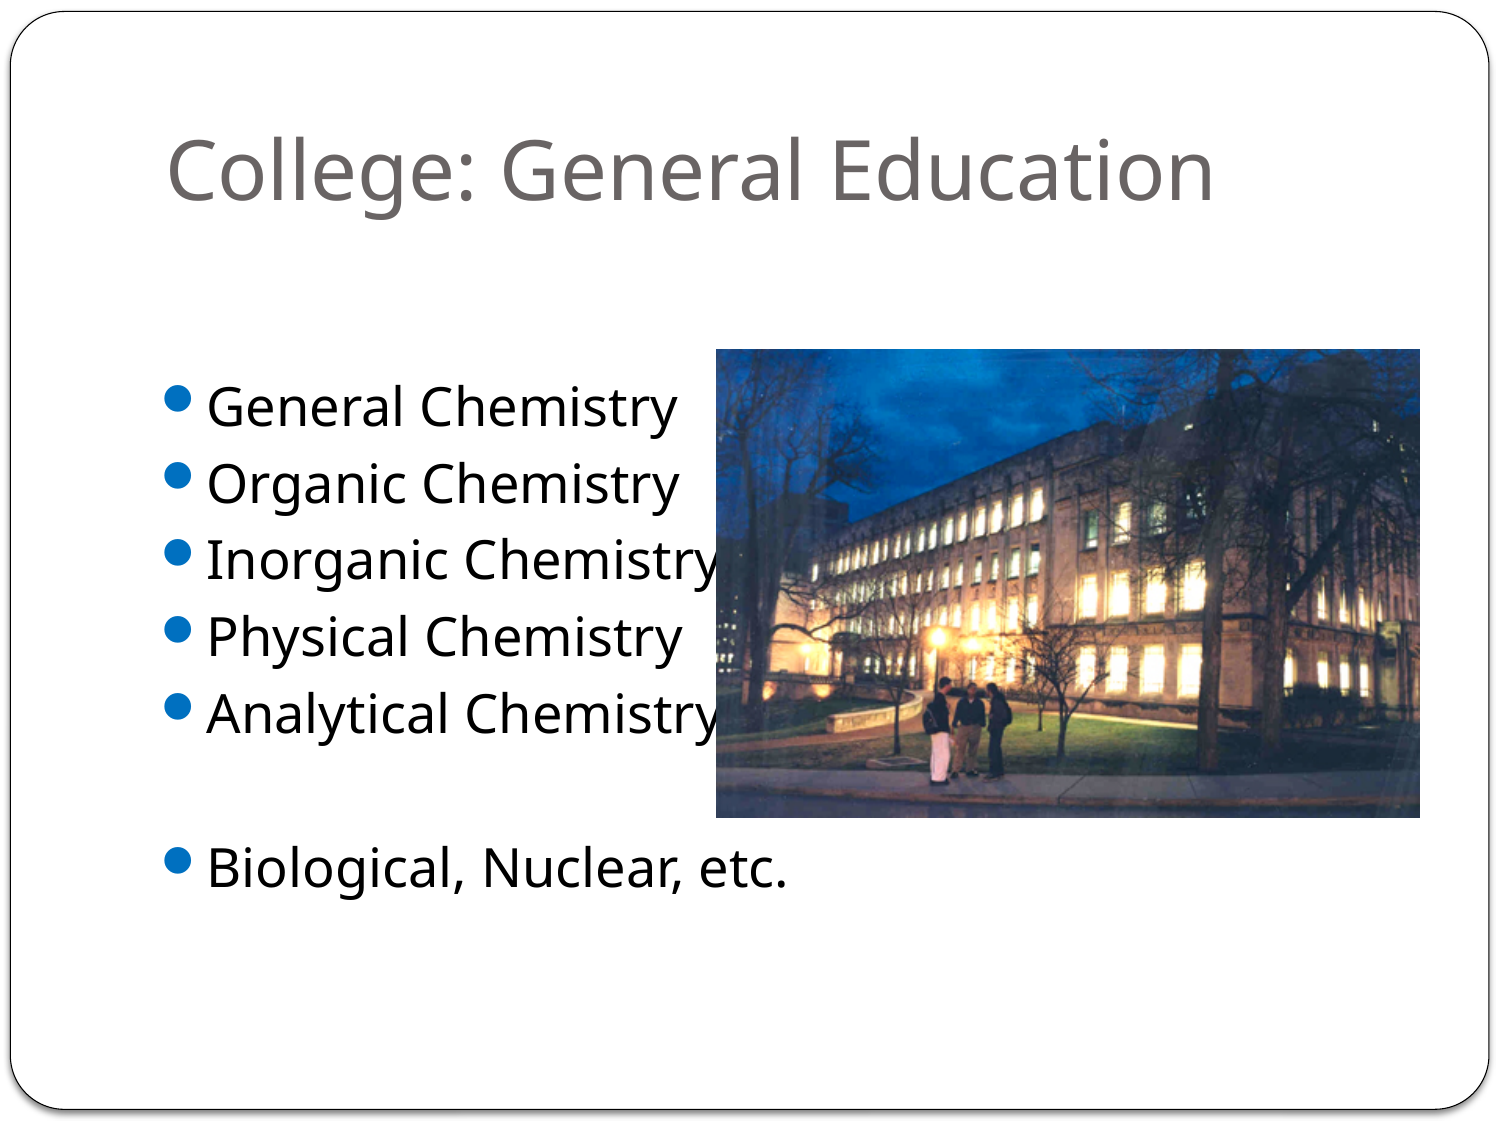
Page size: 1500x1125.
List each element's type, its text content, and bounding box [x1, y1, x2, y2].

list General Chemistry Organic Chemistry Inorganic Chemistry Physical Chemistry Analytical Chemistry Biological, Nuclear, etc. [145, 287, 1421, 1038]
picture [716, 349, 1420, 818]
title College: General Education [149, 44, 1426, 233]
